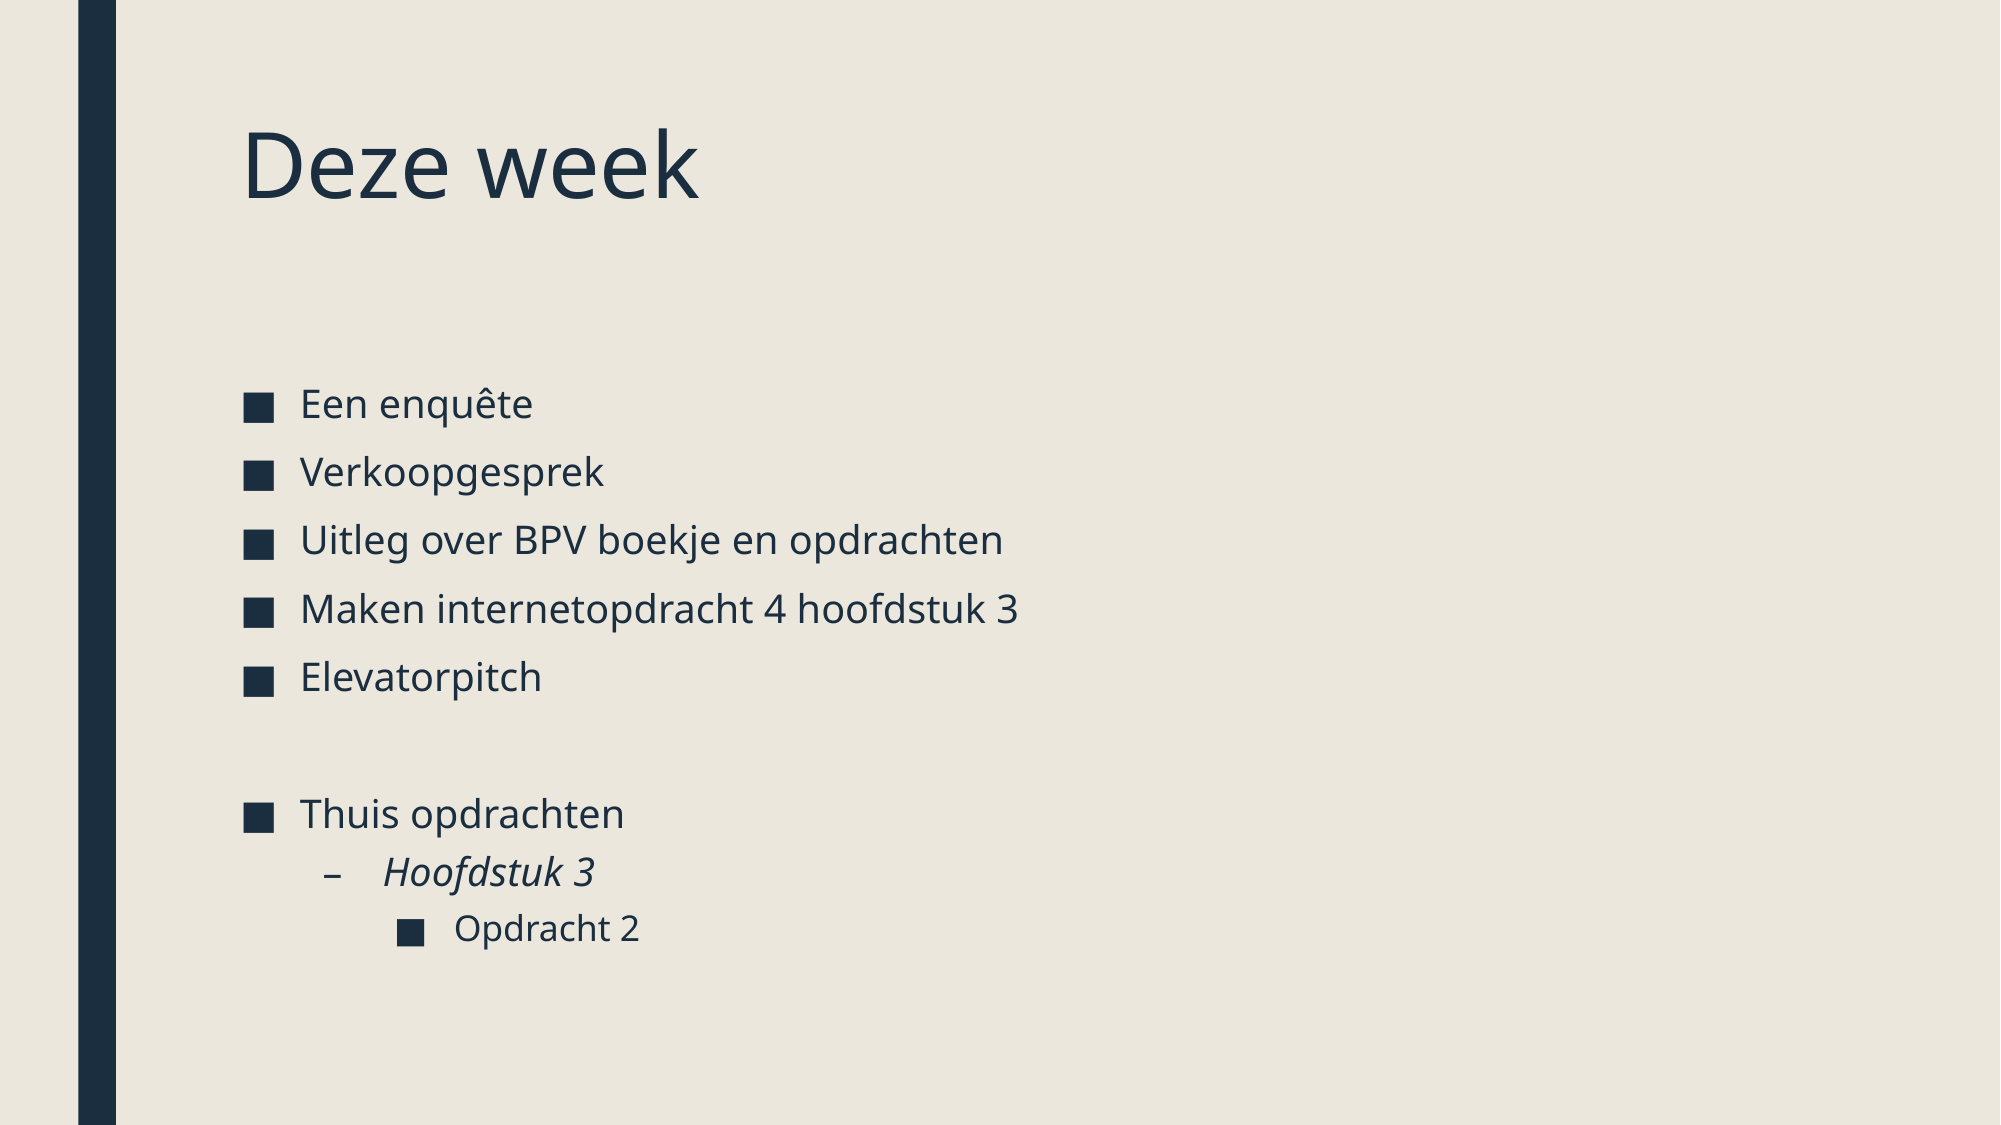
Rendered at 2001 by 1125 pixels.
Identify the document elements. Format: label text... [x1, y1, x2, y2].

list Een enquête Verkoopgesprek Uitleg over BPV boekje en opdrachten Maken internetopdracht 4 hoofdstuk 3 Elevatorpitch Thuis opdrachten Hoofdstuk 3 Opdracht 2 [225, 375, 1800, 963]
title Deze week [225, 112, 1800, 357]
